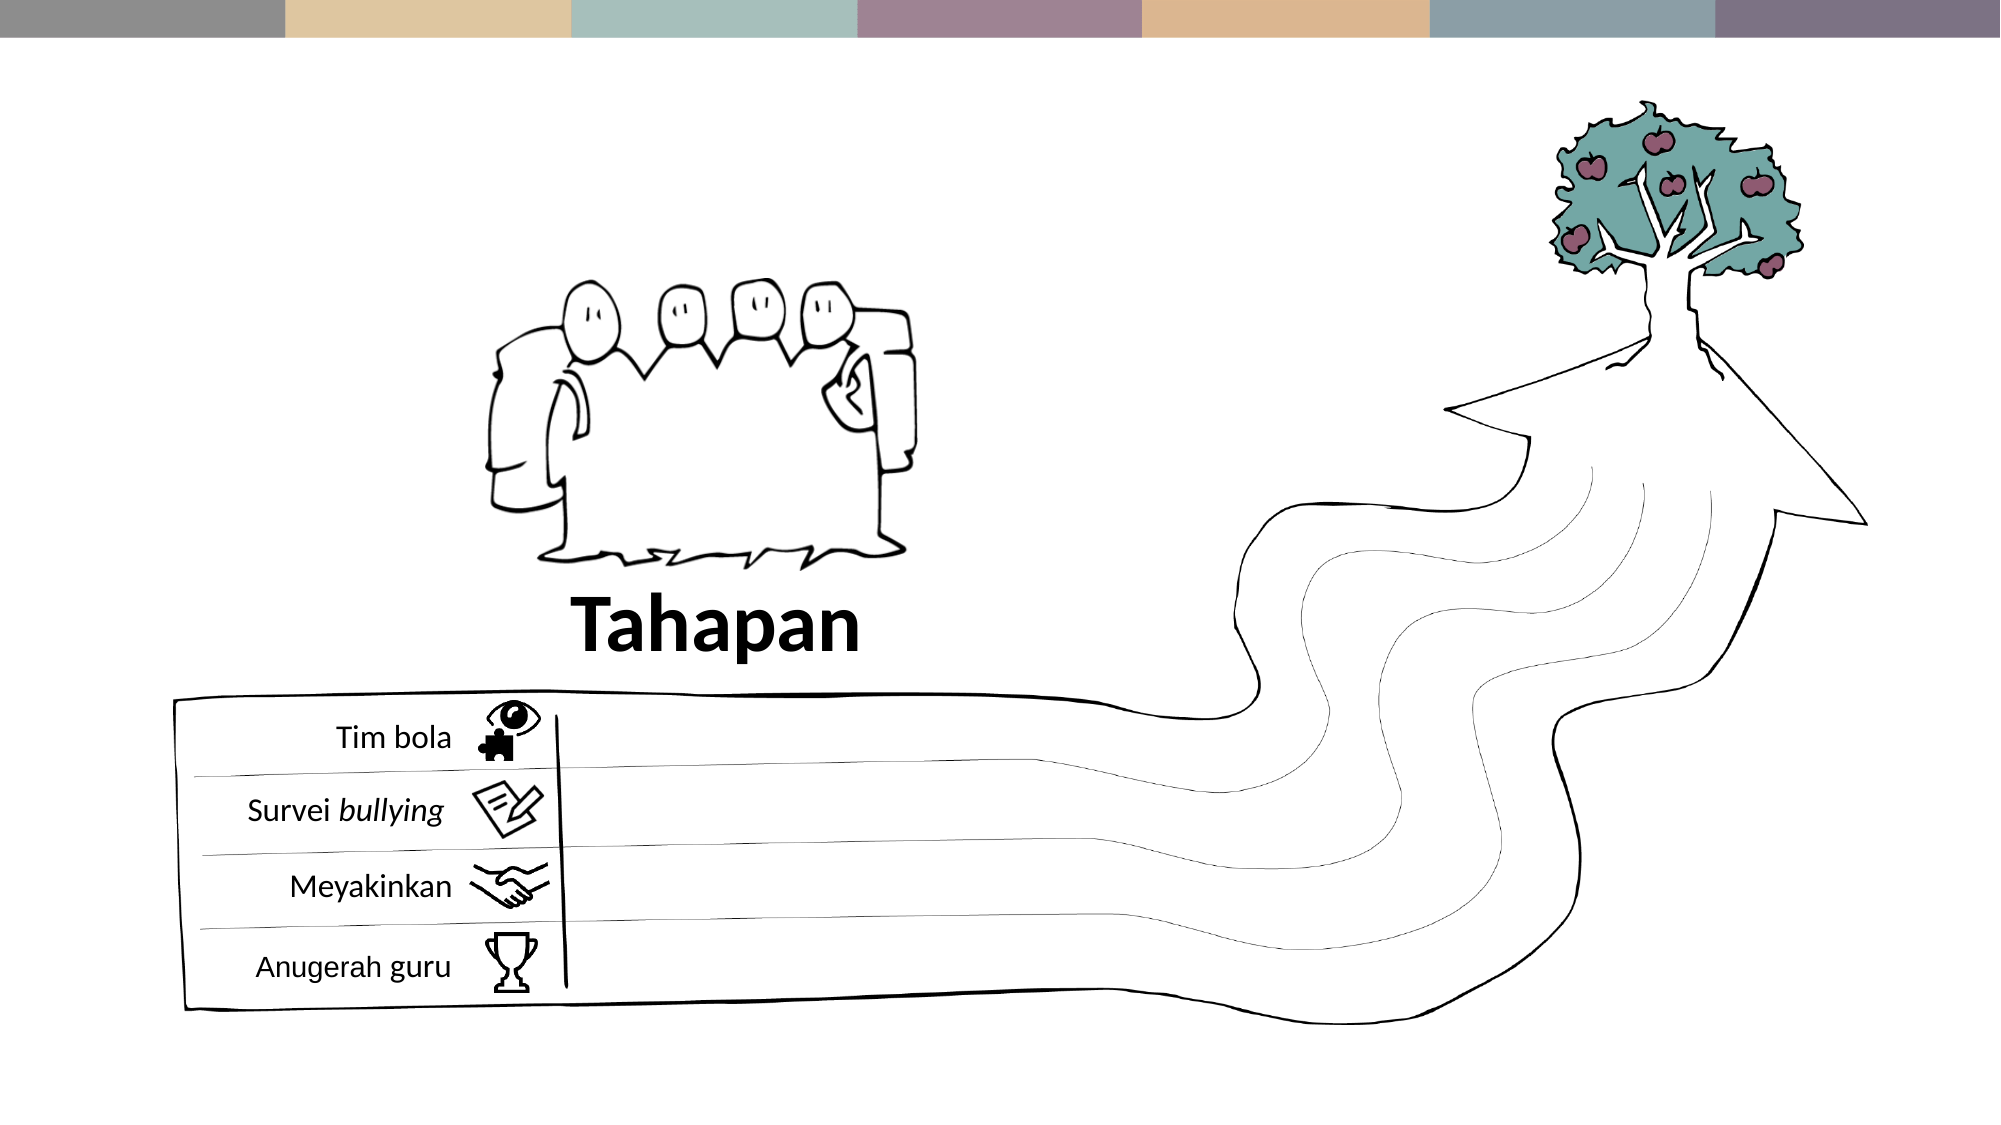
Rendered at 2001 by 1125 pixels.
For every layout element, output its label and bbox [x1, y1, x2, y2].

picture [172, 100, 1869, 1025]
picture [0, 0, 2000, 38]
